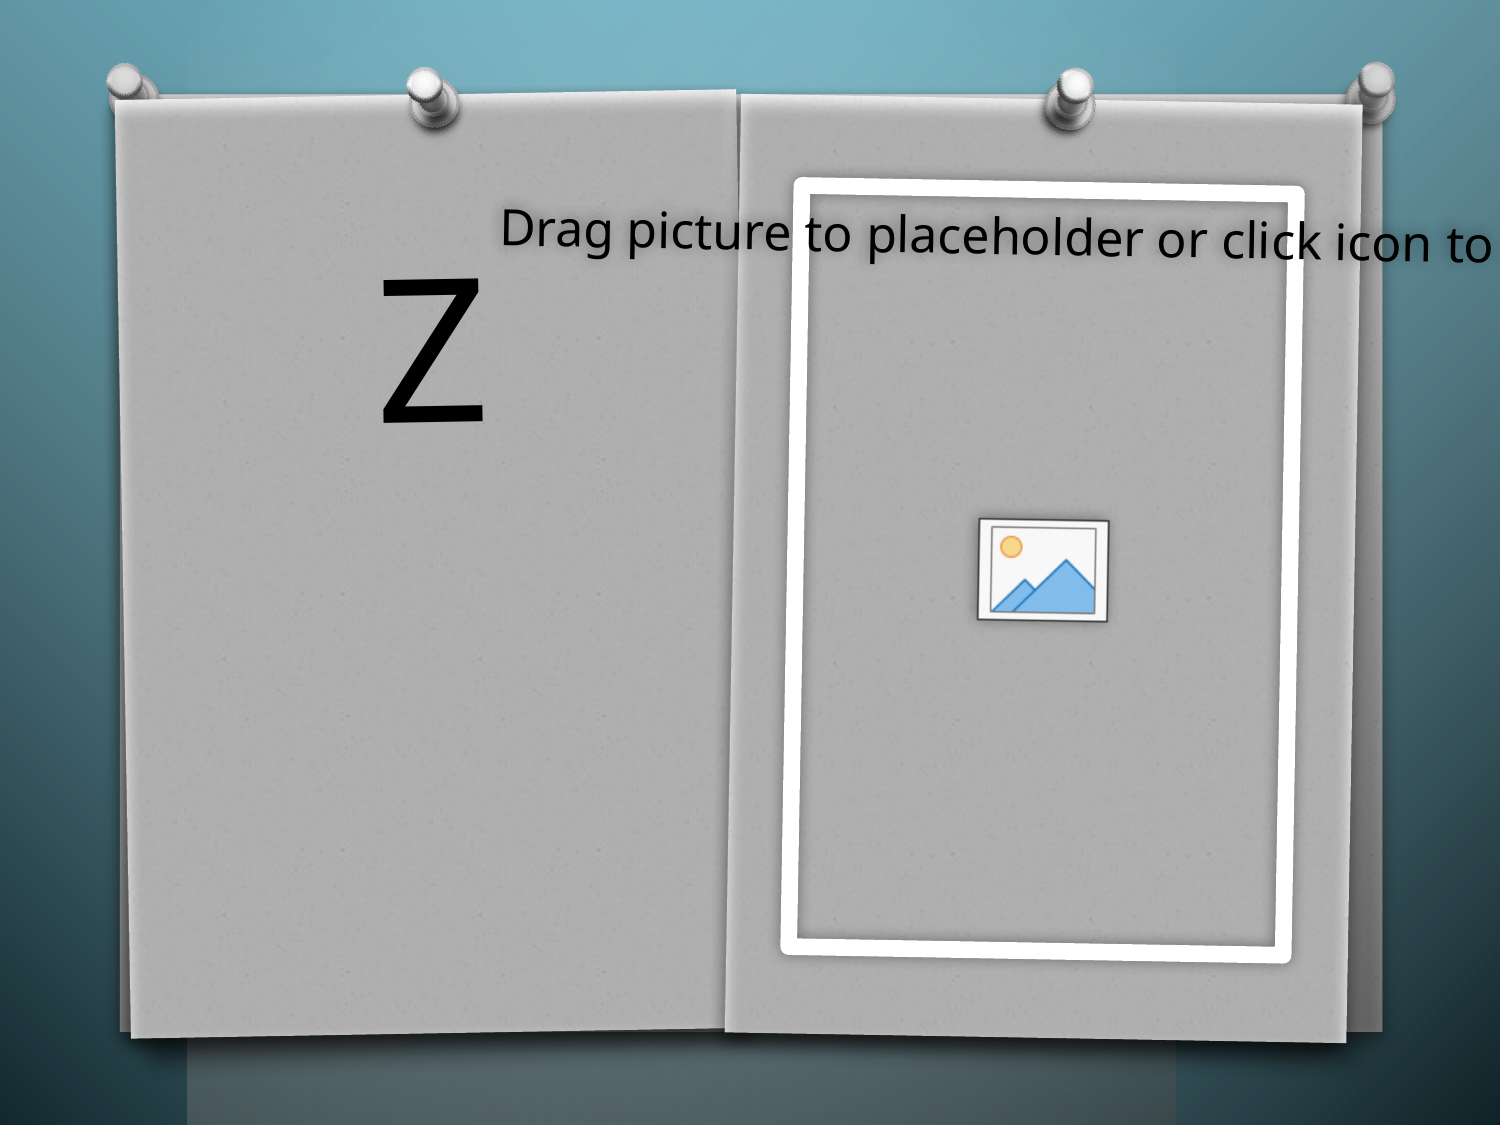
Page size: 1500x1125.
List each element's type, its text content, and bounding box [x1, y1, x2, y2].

picture [1016, 41, 1138, 162]
picture [375, 33, 497, 157]
title Z [179, 222, 687, 475]
picture [803, 197, 1282, 943]
